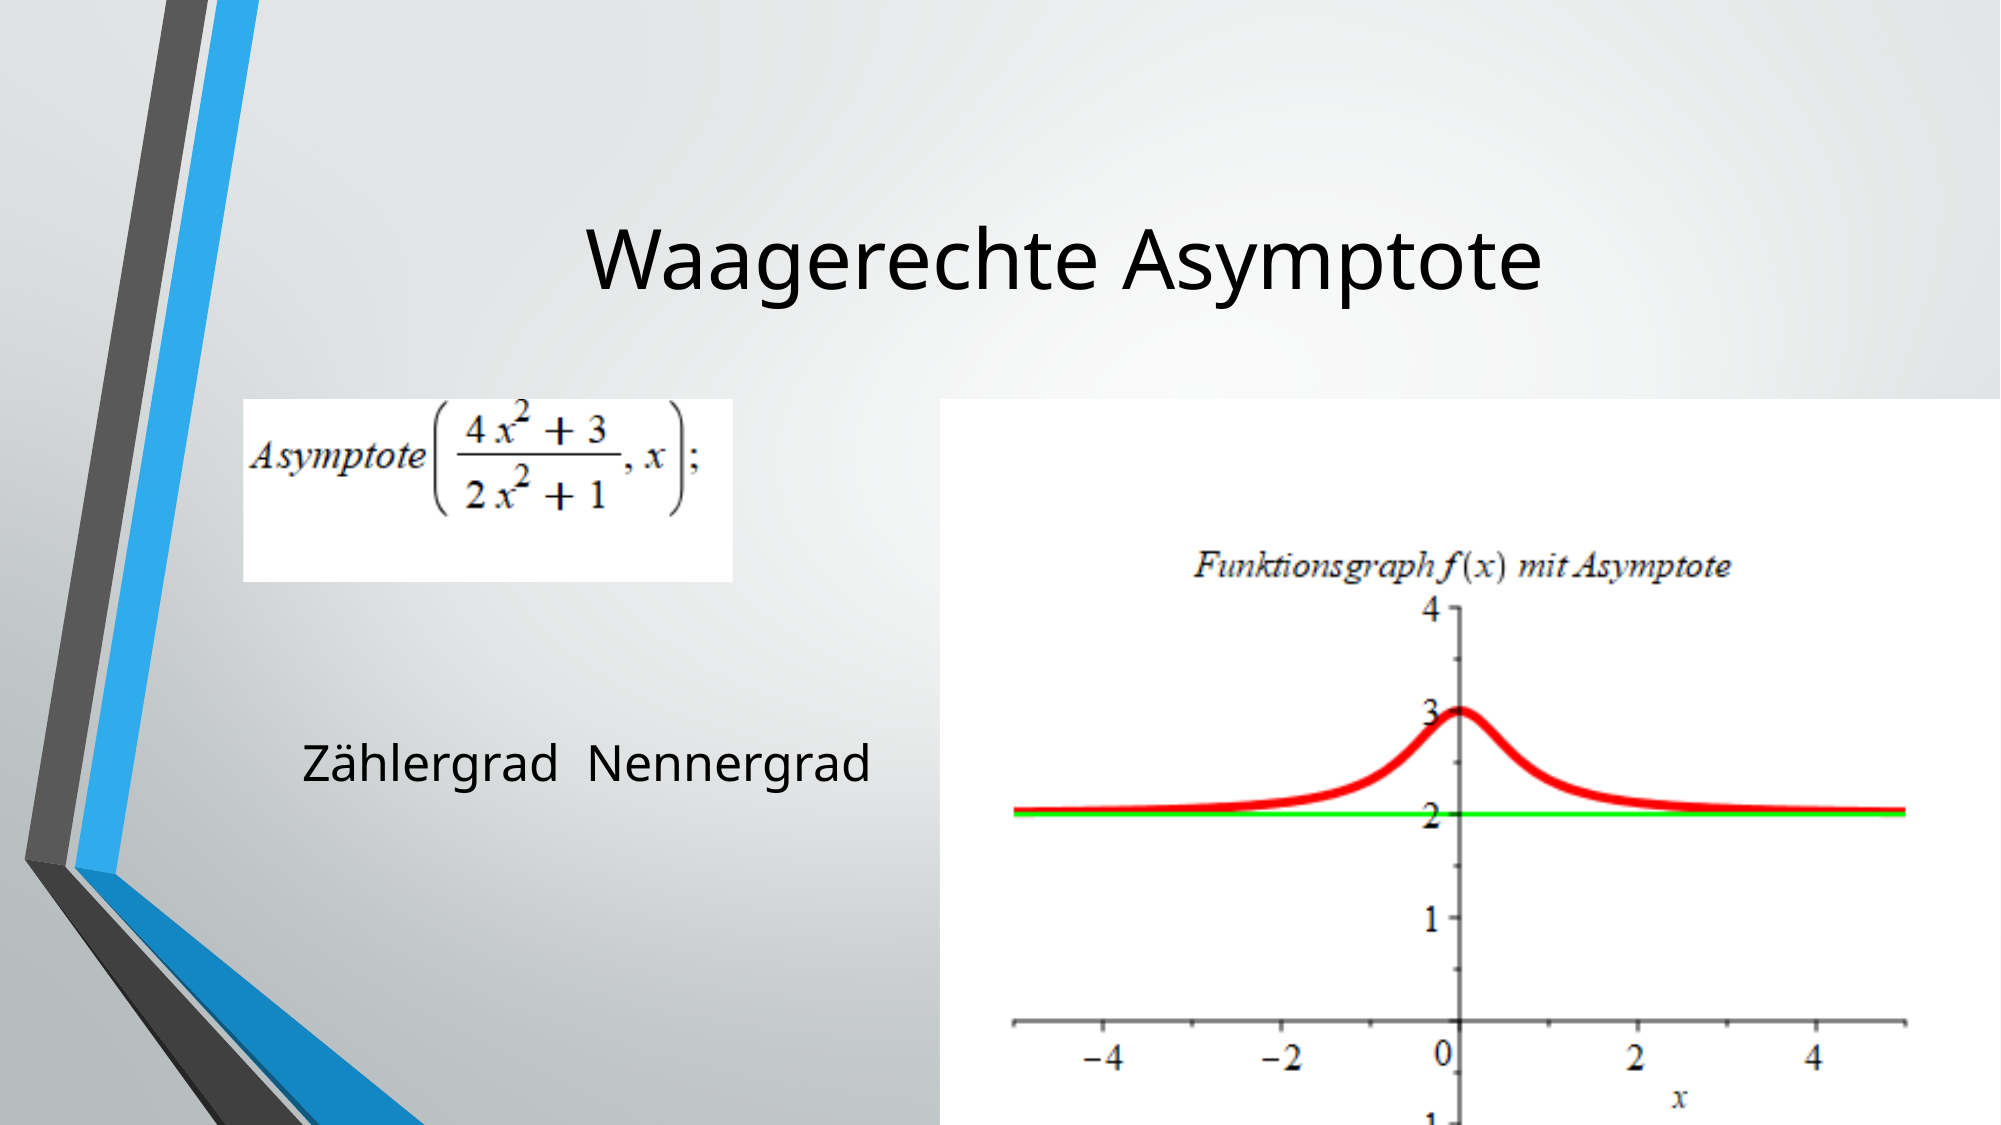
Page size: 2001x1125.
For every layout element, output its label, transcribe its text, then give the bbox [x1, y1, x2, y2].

title Waagerechte Asymptote [243, 112, 1887, 400]
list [939, 399, 2000, 1125]
picture [243, 399, 733, 583]
